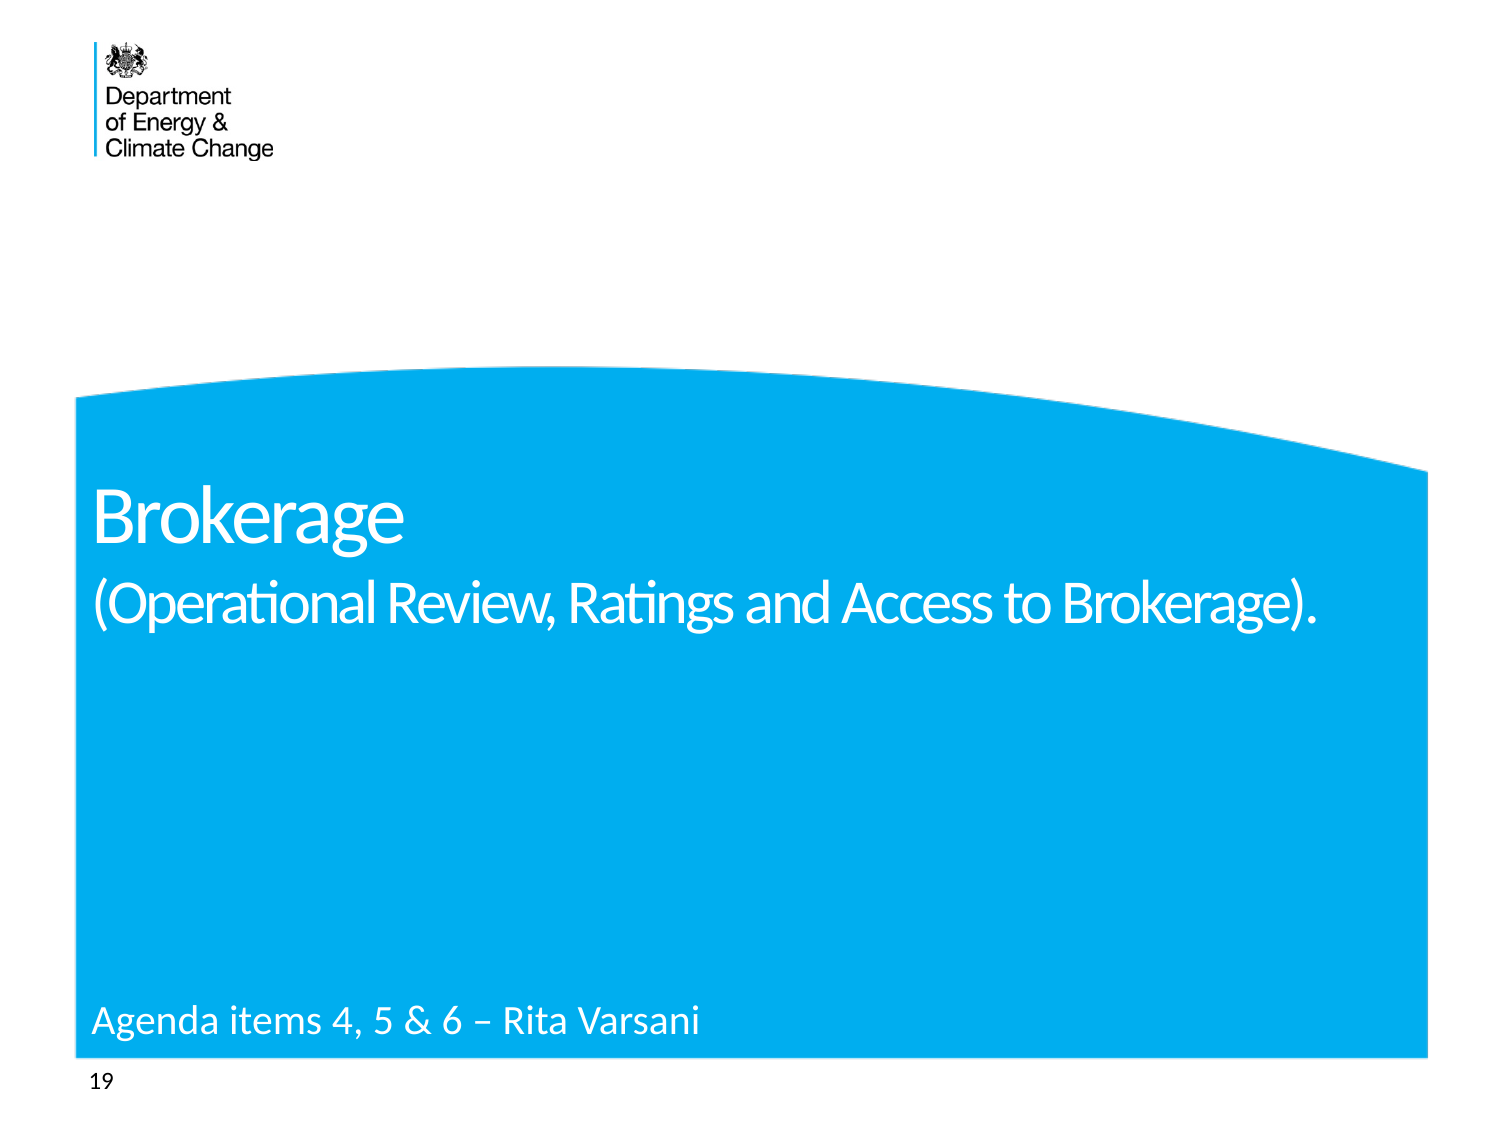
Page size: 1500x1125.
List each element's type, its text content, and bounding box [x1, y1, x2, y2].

picture [94, 42, 273, 161]
text_box 19 [0, 1034, 1500, 1125]
subtitle Agenda items 4, 5 & 6 – Rita Varsani [91, 786, 1344, 1034]
title Brokerage (Operational Review, Ratings and Access to Brokerage). [91, 460, 1344, 786]
